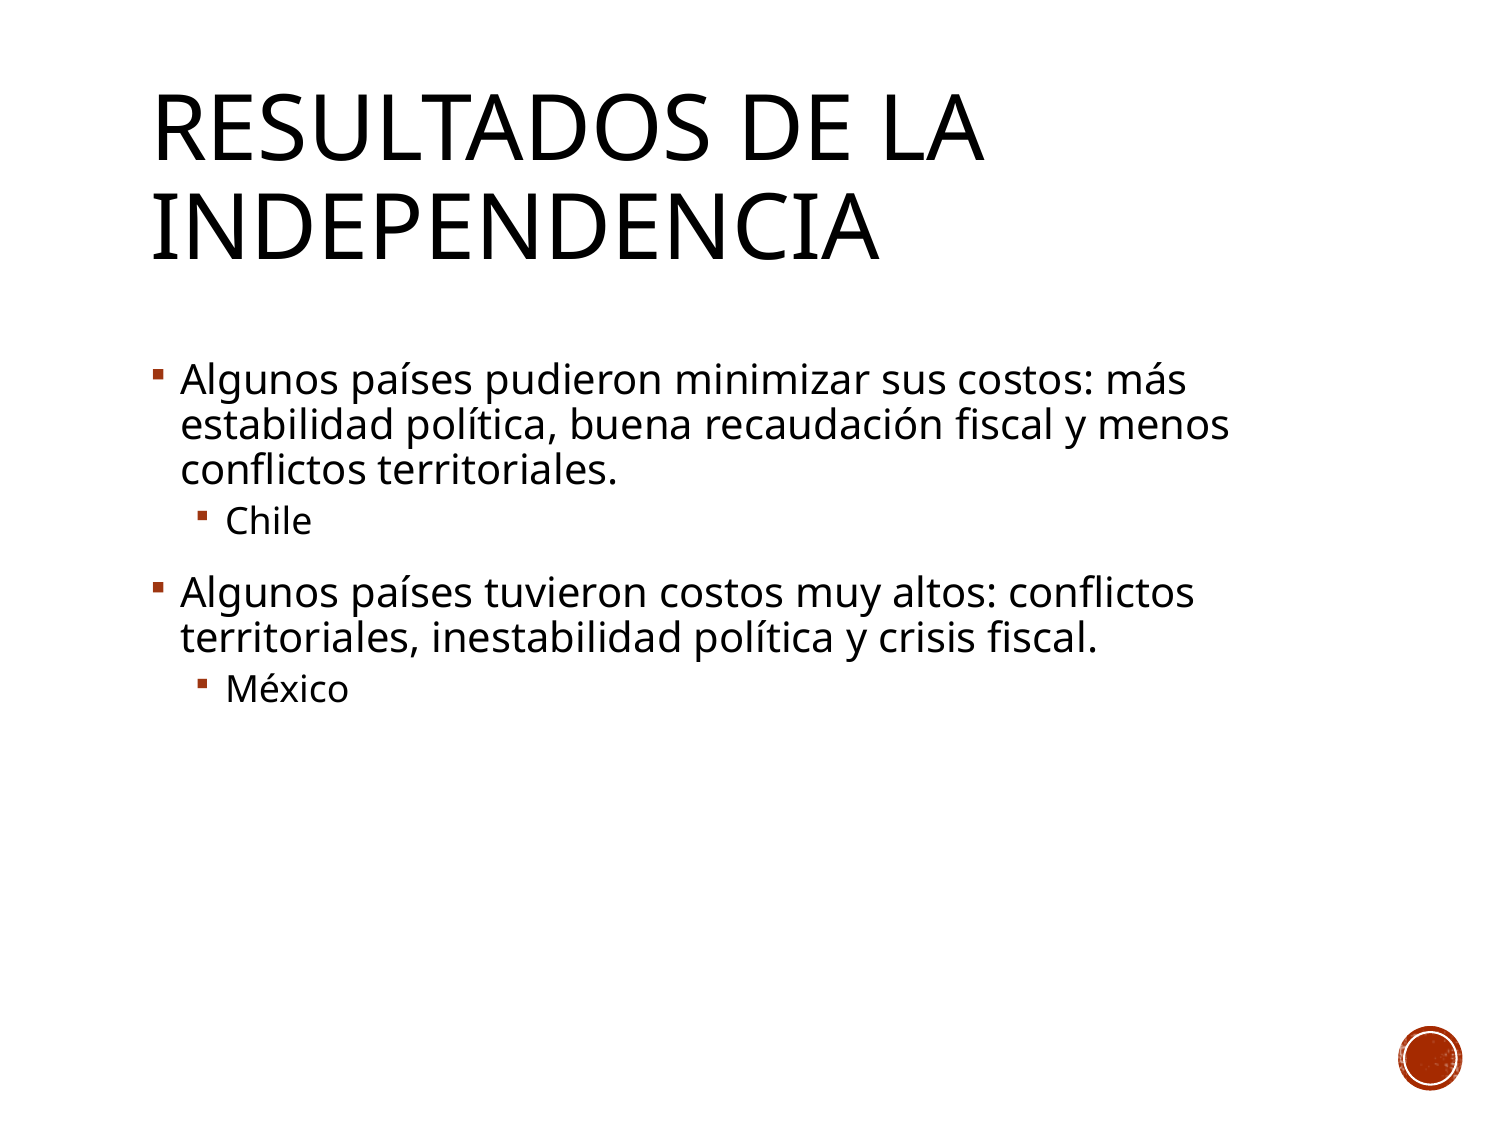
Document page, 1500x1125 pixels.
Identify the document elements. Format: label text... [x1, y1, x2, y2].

list Algunos países pudieron minimizar sus costos: más estabilidad política, buena recaudación fiscal y menos conflictos territoriales. Chile Algunos países tuvieron costos muy altos: conflictos territoriales, inestabilidad política y crisis fiscal. México [135, 351, 1373, 1012]
title RESULTADOS DE LA INDEPENDENCIA [135, 93, 1483, 267]
